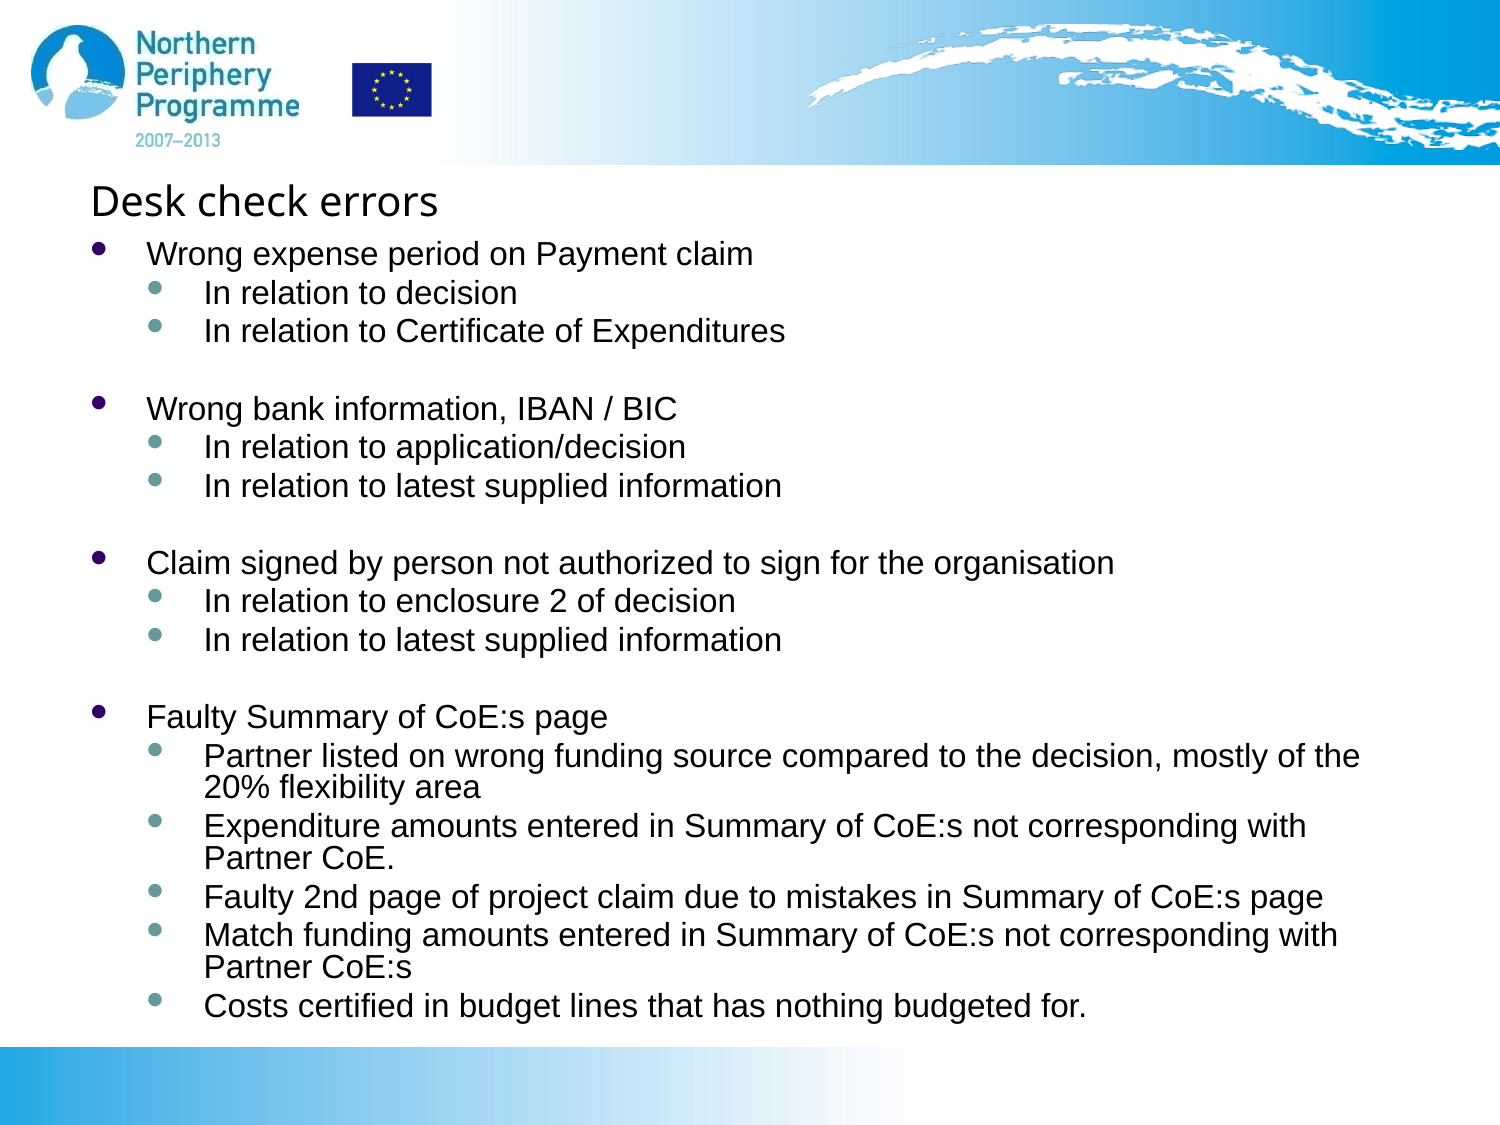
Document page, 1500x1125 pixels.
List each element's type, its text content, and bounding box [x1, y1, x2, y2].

title Desk check errors [74, 19, 1313, 232]
picture [31, 25, 74, 147]
list Wrong expense period on Payment claim In relation to decision In relation to Certificate of Expenditures Wrong bank information, IBAN / BIC In relation to application/decision In relation to latest supplied information Claim signed by person not authorized to sign for the organisation In relation to enclosure 2 of decision In relation to latest supplied information Faulty Summary of CoE:s page Partner listed on wrong funding source compared to the decision, mostly of the 20% flexibility area Expenditure amounts entered in Summary of CoE:s not corresponding with Partner CoE. Faulty 2nd page of project claim due to mistakes in Summary of CoE:s page Match funding amounts entered in Summary of CoE:s not corresponding with Partner CoE:s Costs certified in budget lines that has nothing budgeted for. [74, 232, 1426, 957]
picture [0, 1047, 1053, 1125]
picture [297, 0, 1500, 165]
picture [1476, 100, 1500, 107]
